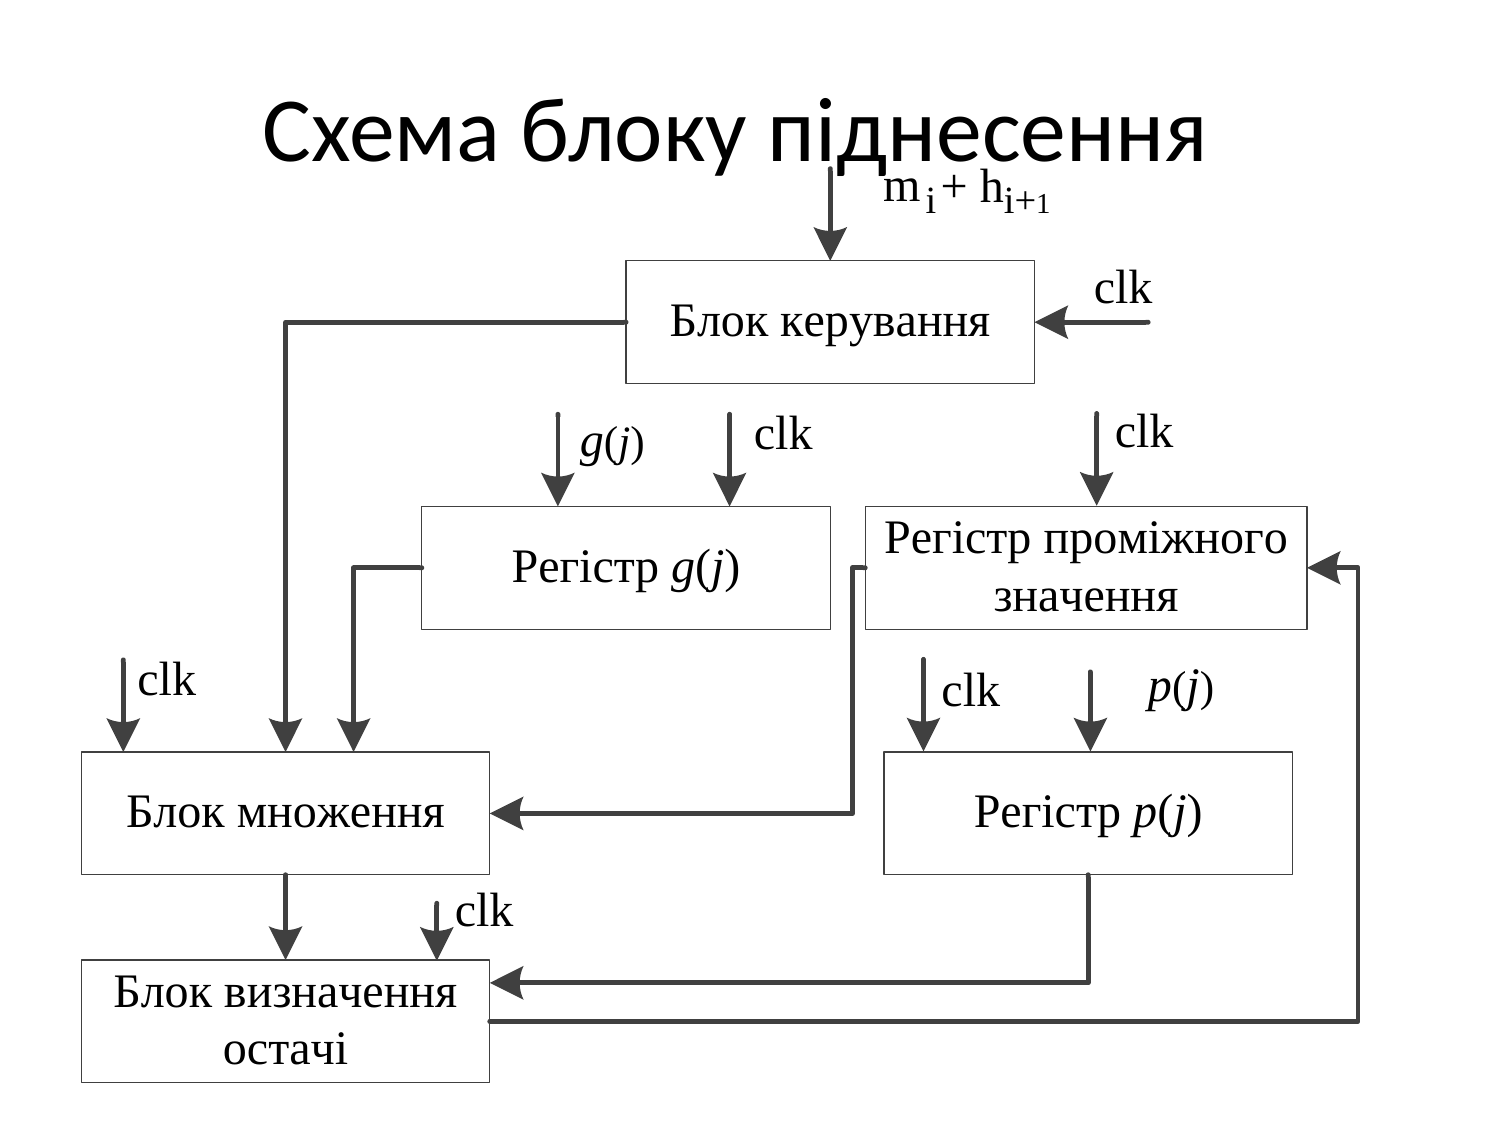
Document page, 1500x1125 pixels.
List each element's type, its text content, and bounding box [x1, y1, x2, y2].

title Схема блоку піднесення [147, 30, 1324, 123]
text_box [74, 125, 1500, 1090]
